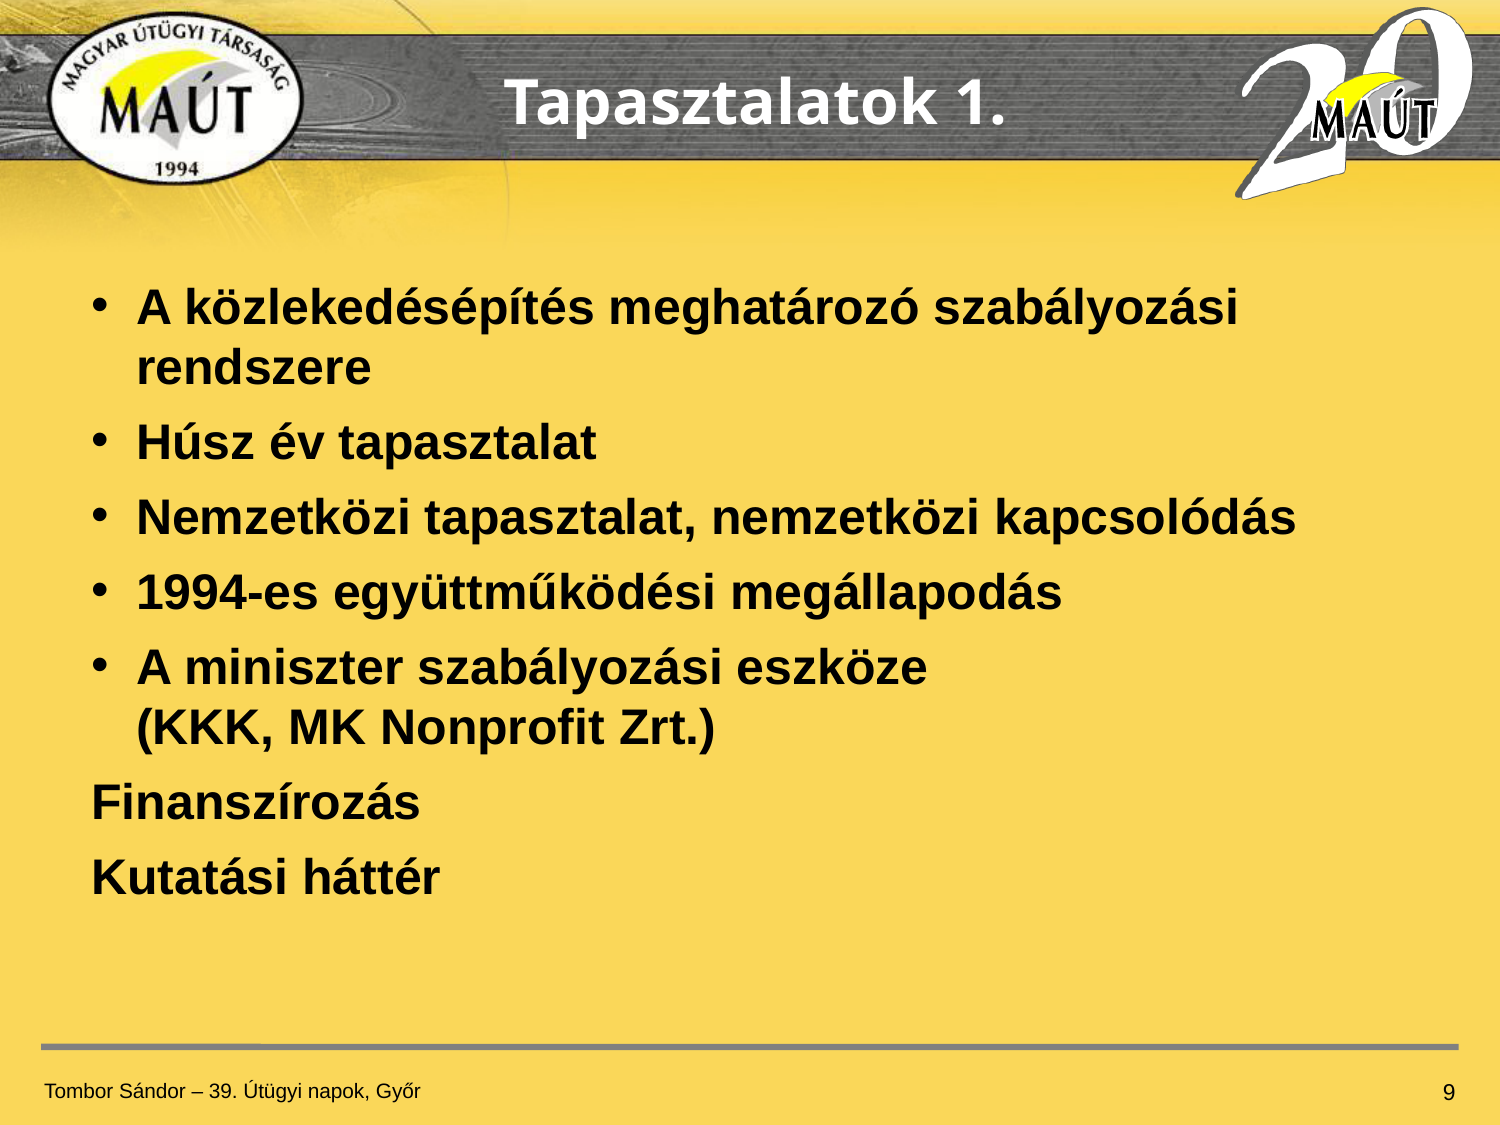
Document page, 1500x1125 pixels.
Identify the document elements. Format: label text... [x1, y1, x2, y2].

text_box Tapasztalatok 1. [277, 54, 1235, 145]
text_box A közlekedésépítés meghatározó szabályozási rendszere Húsz év tapasztalat Nemzetközi tapasztalat, nemzetközi kapcsolódás 1994-es együttműködési megállapodás A miniszter szabályozási eszköze (KKK, MK Nonprofit Zrt.) Finanszírozás Kutatási háttér [76, 266, 1459, 893]
picture [0, 0, 1500, 1125]
